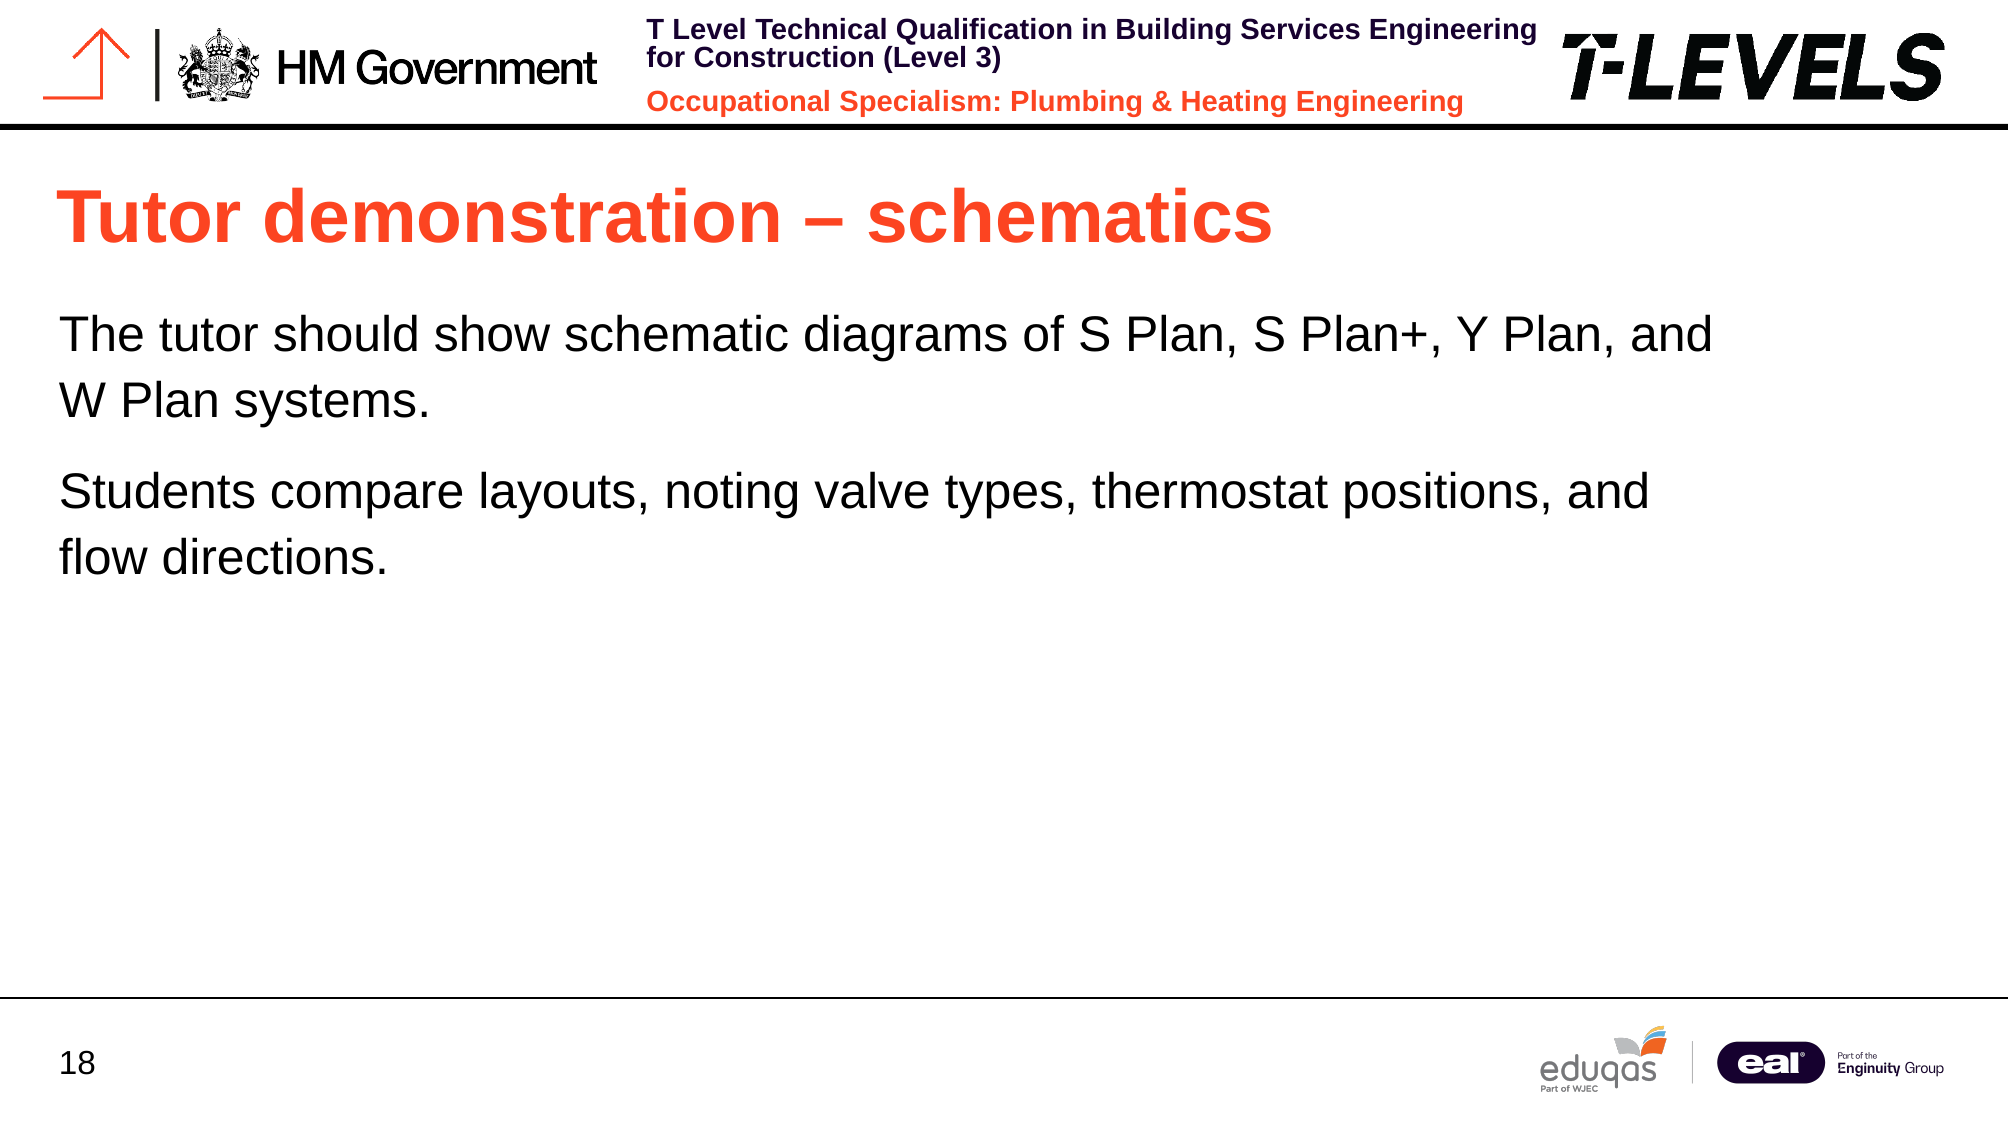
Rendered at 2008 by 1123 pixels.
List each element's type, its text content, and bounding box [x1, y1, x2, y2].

title Tutor demonstration – schematics [41, 111, 1949, 314]
picture [1535, 1021, 1949, 1097]
picture [38, 27, 136, 100]
list The tutor should show schematic diagrams of S Plan, S Plan+, Y Plan, and W Plan systems. Students compare layouts, noting valve types, thermostat positions, and flow directions. [59, 295, 1721, 975]
picture [155, 28, 597, 102]
picture [1543, 25, 1964, 108]
